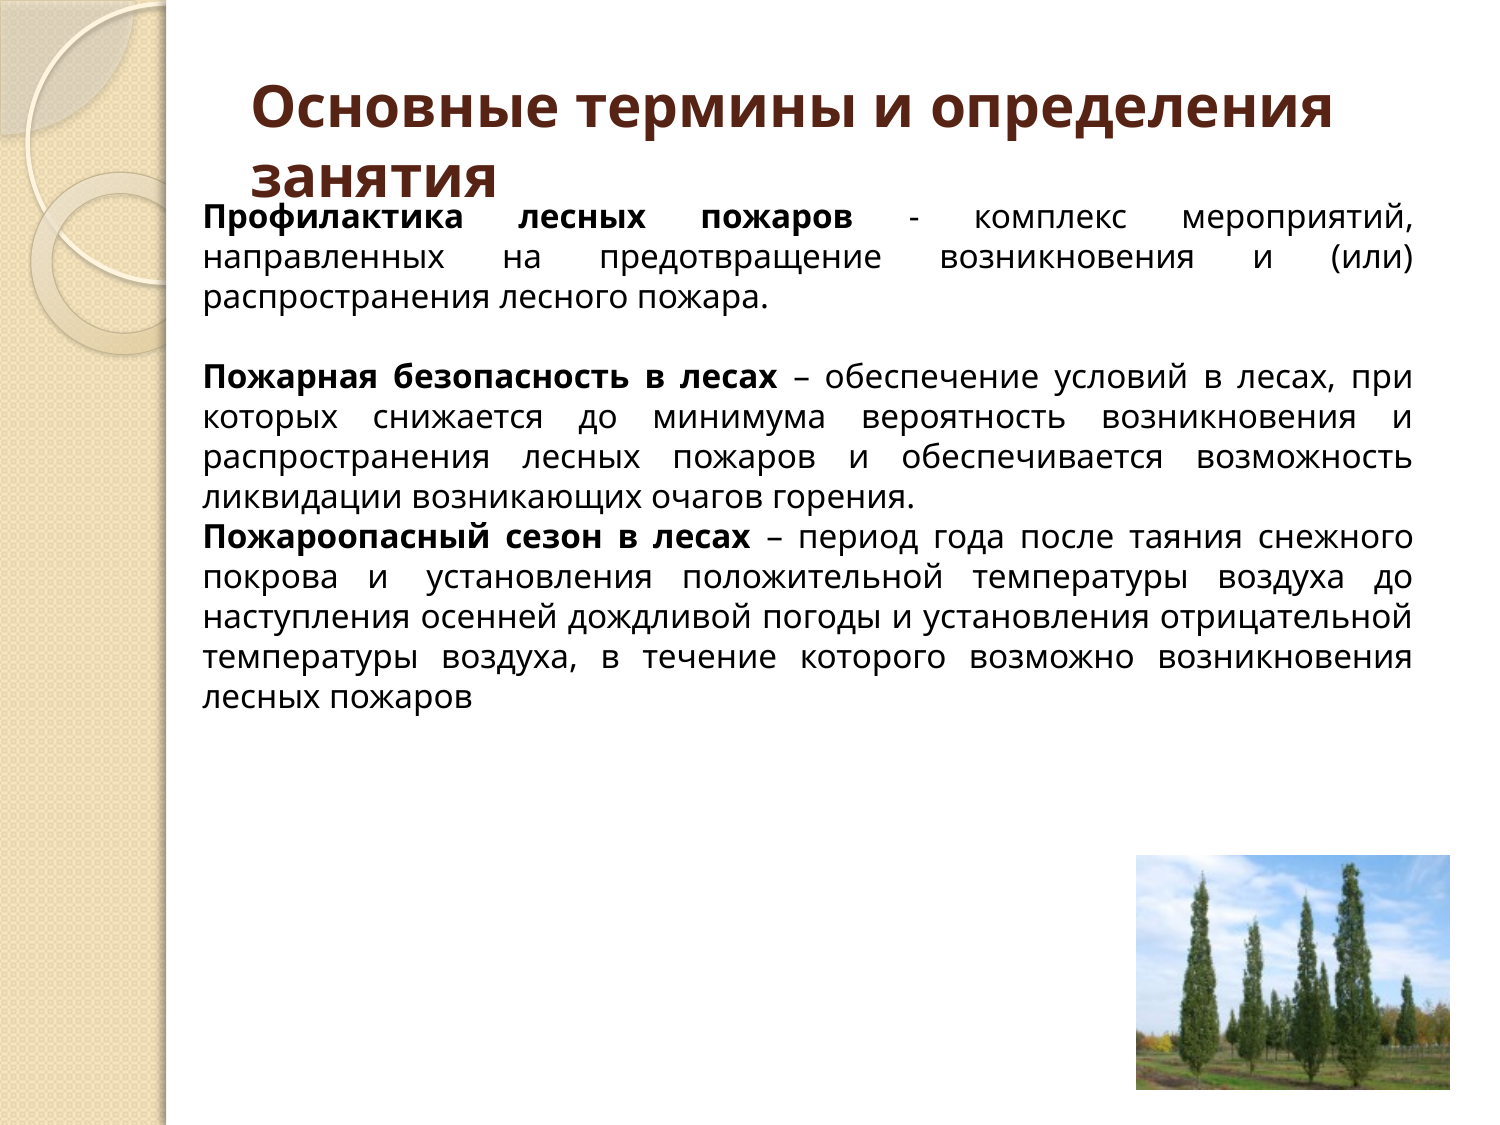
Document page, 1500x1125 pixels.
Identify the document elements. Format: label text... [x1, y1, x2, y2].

picture [1136, 855, 1450, 1091]
title Основные термины и определения занятия [235, 45, 1466, 233]
list Профилактика лесных пожаров - комплекс мероприятий, направленных на предотвращение возникновения и (или) распространения лесного пожара. Пожарная безопасность в лесах – обеспечение условий в лесах, при которых снижается до минимума вероятность возникновения и распространения лесных пожаров и обеспечивается возможность ликвидации возникающих очагов горения. Пожароопасный сезон в лесах – период года после таяния снежного покрова и установления положительной температуры воздуха до наступления осенней дождливой погоды и установления отрицательной температуры воздуха, в течение которого возможно возникновения лесных пожаров [187, 187, 1430, 727]
